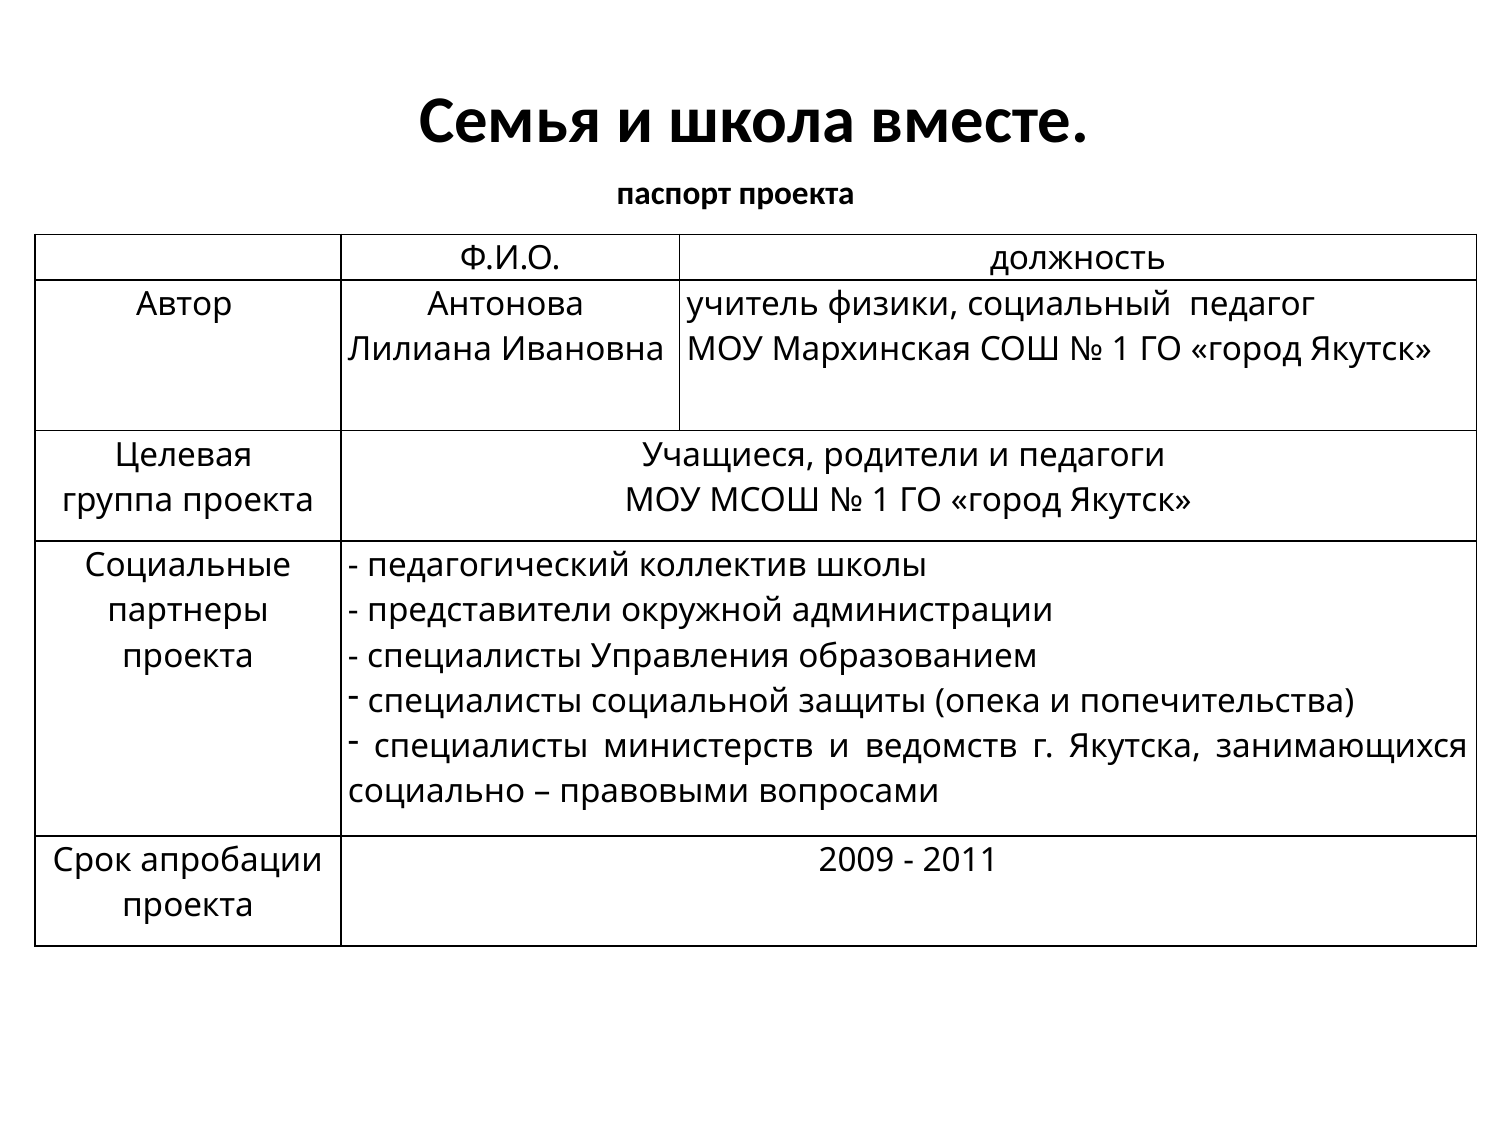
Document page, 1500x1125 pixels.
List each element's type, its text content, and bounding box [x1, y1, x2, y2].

table_cell учитель физики, социальный педагог МОУ Мархинская СОШ № 1 ГО «город Якутск» [680, 281, 1476, 430]
table_header Ф.И.О. [342, 235, 679, 279]
table_cell Целевая группа проекта [36, 431, 340, 540]
table_cell Учащиеся, родители и педагоги МОУ МСОШ № 1 ГО «город Якутск» [342, 431, 1476, 540]
table_cell Социальные партнеры проекта [36, 542, 340, 835]
table_cell 2009 - 2011 [342, 837, 1476, 945]
title Семья и школа вместе. [117, 35, 1393, 234]
subtitle паспорт проекта [210, 164, 1261, 234]
table_cell - педагогический коллектив школы - представители окружной администрации - специалисты Управления образованием специалисты социальной защиты (опека и попечительства) специалисты министерств и ведомств г. Якутска, занимающихся социально – правовыми вопросами [342, 542, 1476, 835]
table_cell Срок апробации проекта [36, 837, 340, 945]
table_header [36, 235, 340, 279]
table_cell Антонова Лилиана Ивановна [342, 281, 679, 430]
table_header должность [680, 235, 1476, 279]
table_cell Автор [36, 281, 340, 430]
